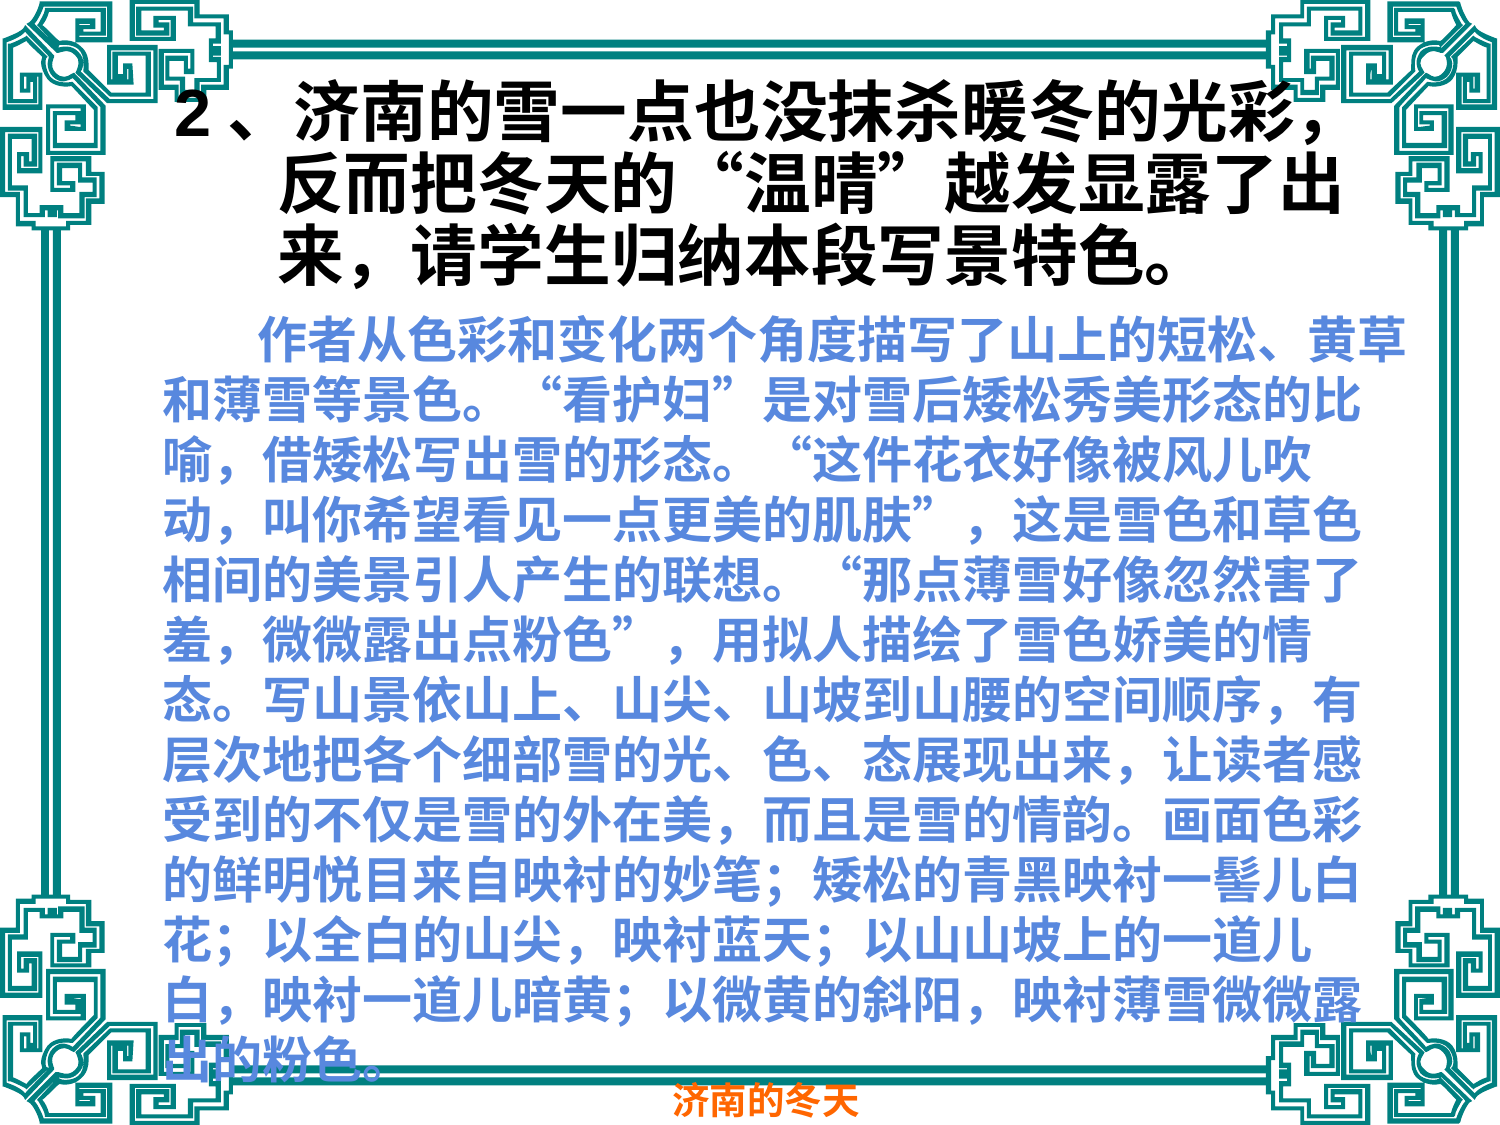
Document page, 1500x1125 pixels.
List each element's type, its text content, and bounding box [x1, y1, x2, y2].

text_box 2、济南的雪一点也没抹杀暖冬的光彩，反而把冬天的“温晴”越发显露了出来，请学生归纳本段写景特色。 [159, 71, 1406, 303]
text_box 作者从色彩和变化两个角度描写了山上的短松、黄草和薄雪等景色。“看护妇”是对雪后矮松秀美形态的比喻，借矮松写出雪的形态。“这件花衣好像被风儿吹动，叫你希望看见一点更美的肌肤”，这是雪色和草色相间的美景引人产生的联想。“那点薄雪好像忽然害了羞，微微露出点粉色”，用拟人描绘了雪色娇美的情态。写山景依山上、山尖、山坡到山腰的空间顺序，有层次地把各个细部雪的光、色、态展现出来，让读者感受到的不仅是雪的外在美，而且是雪的情韵。画面色彩的鲜明悦目来自映衬的妙笔；矮松的青黑映衬一髻儿白花；以全白的山尖，映衬蓝天；以山山坡上的一道儿 白，映衬一道儿暗黄；以微黄的斜阳，映衬薄雪微微露出的粉色。 [88, 301, 1424, 1096]
